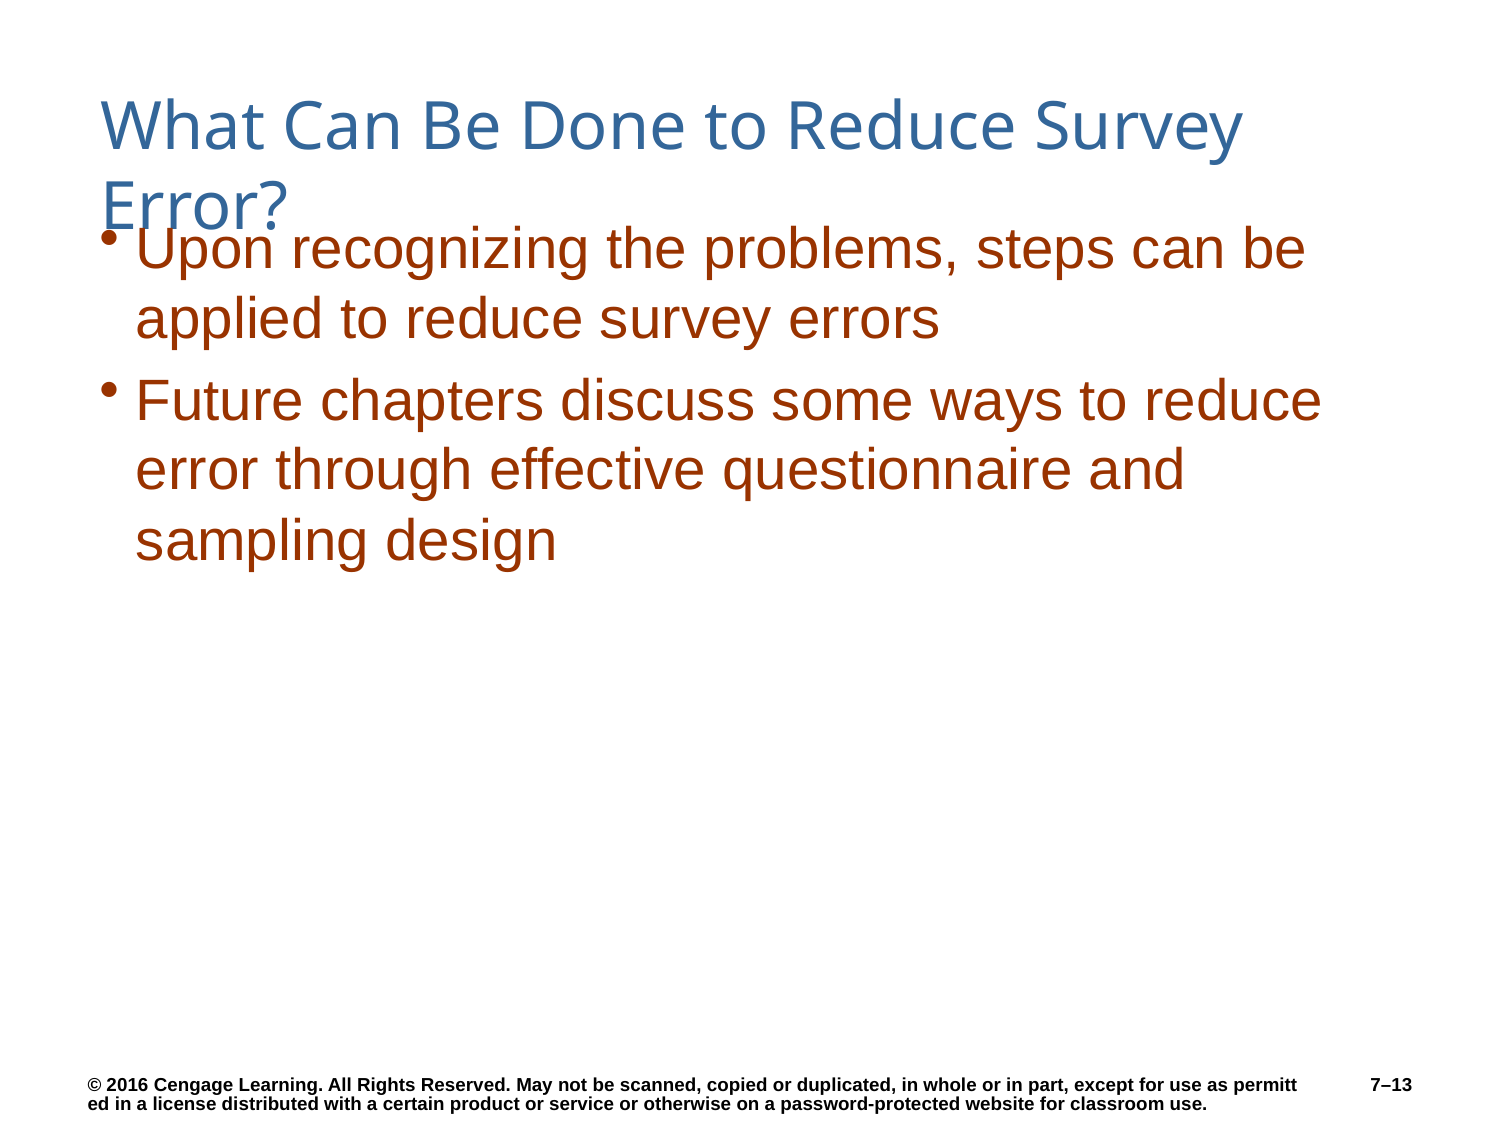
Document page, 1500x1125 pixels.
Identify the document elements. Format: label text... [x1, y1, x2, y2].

list Upon recognizing the problems, steps can be applied to reduce survey errors Future chapters discuss some ways to reduce error through effective questionnaire and sampling design [84, 202, 1414, 1013]
title What Can Be Done to Reduce Survey Error? [85, 75, 1411, 171]
footer © 2016 Cengage Learning. All Rights Reserved. May not be scanned, copied or duplicated, in whole or in part, except for use as permitted in a license distributed with a certain product or service or otherwise on a password-protected website for classroom use. [87, 1057, 1050, 1103]
slide_number 7–13 [1050, 1042, 1413, 1103]
